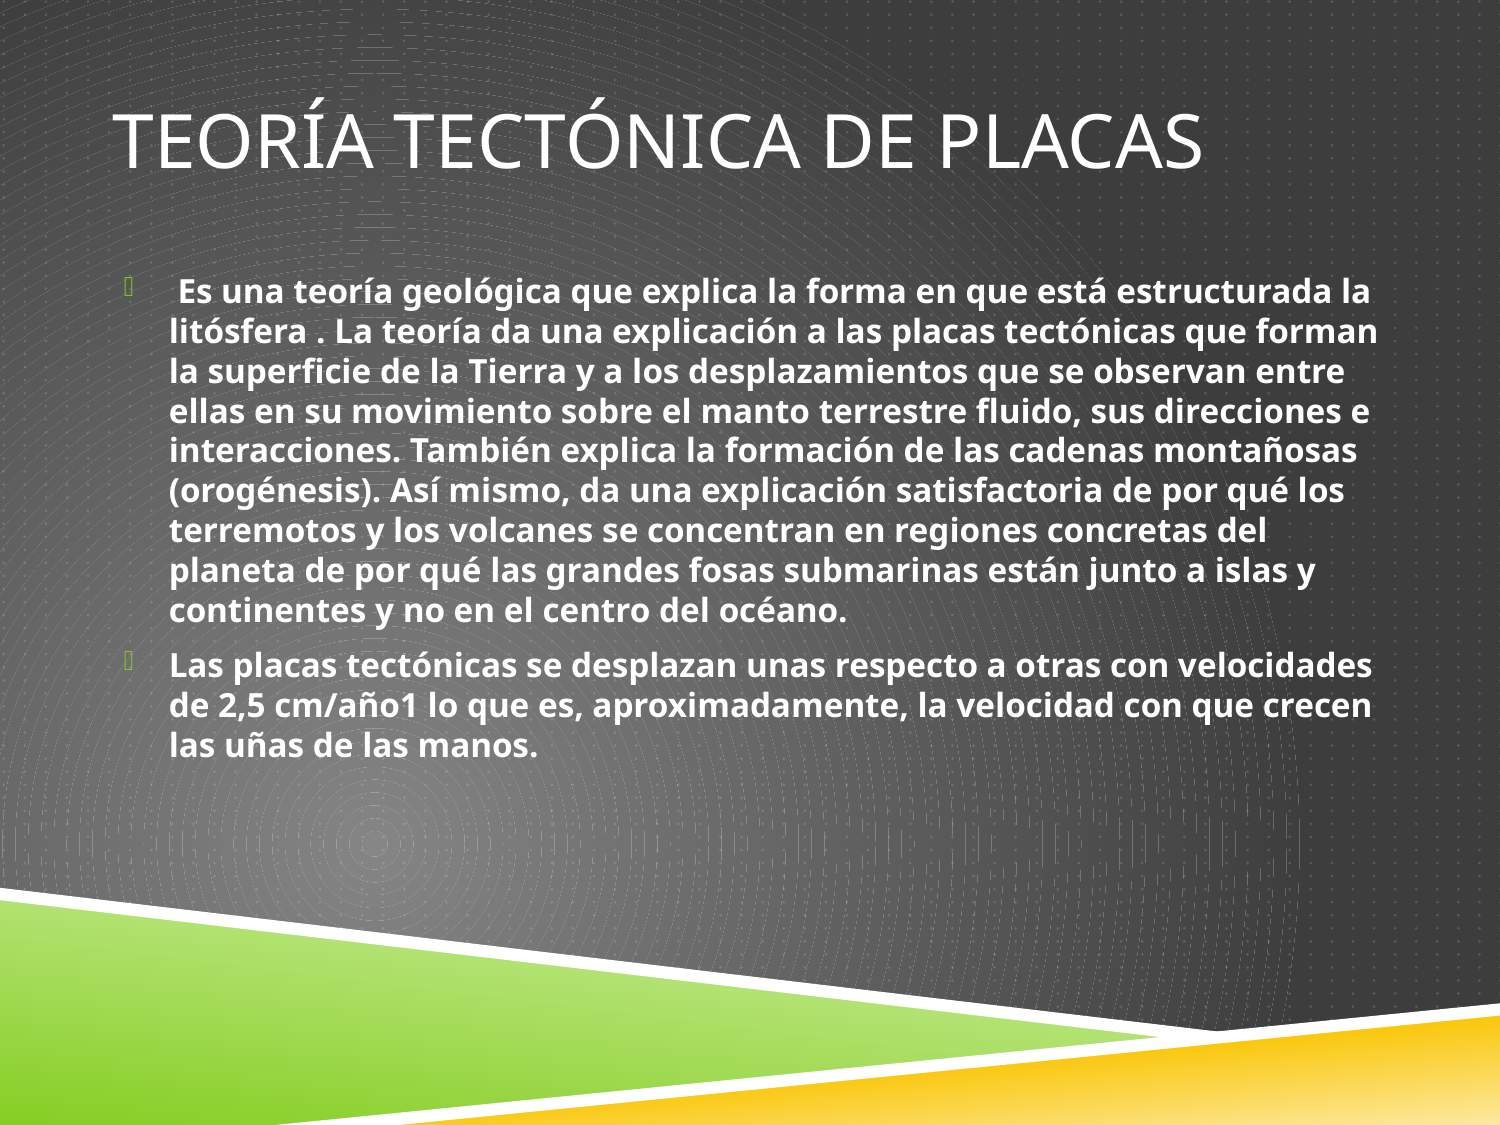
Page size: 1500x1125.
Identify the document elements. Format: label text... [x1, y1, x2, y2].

list Es una teoría geológica que explica la forma en que está estructurada la litósfera . La teoría da una explicación a las placas tectónicas que forman la superficie de la Tierra y a los desplazamientos que se observan entre ellas en su movimiento sobre el manto terrestre fluido, sus direcciones e interacciones. También explica la formación de las cadenas montañosas (orogénesis). Así mismo, da una explicación satisfactoria de por qué los terremotos y los volcanes se concentran en regiones concretas del planeta de por qué las grandes fosas submarinas están junto a islas y continentes y no en el centro del océano. Las placas tectónicas se desplazan unas respecto a otras con velocidades de 2,5 cm/año1 lo que es, aproximadamente, la velocidad con que crecen las uñas de las manos. [112, 262, 1388, 875]
title Teoría tectónica de placas [112, 45, 1388, 233]
